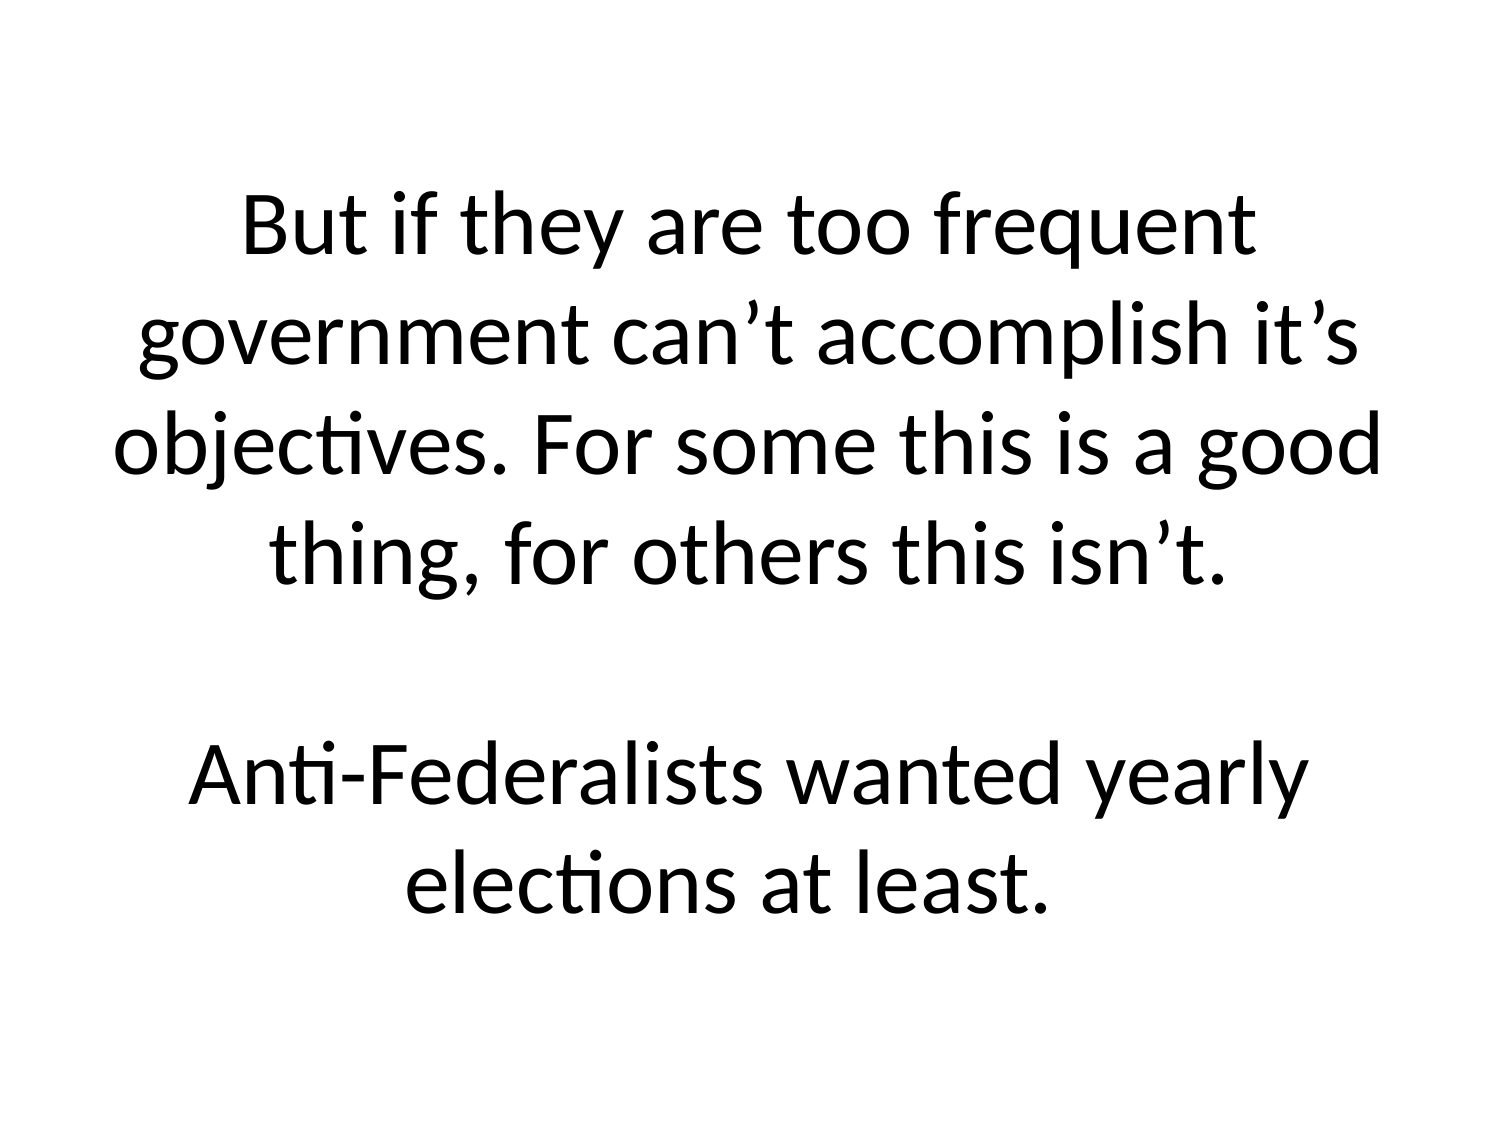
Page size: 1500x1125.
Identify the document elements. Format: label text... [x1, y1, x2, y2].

title But if they are too frequent government can’t accomplish it’s objectives. For some this is a good thing, for others this isn’t. Anti-Federalists wanted yearly elections at least. [74, 44, 1426, 1051]
